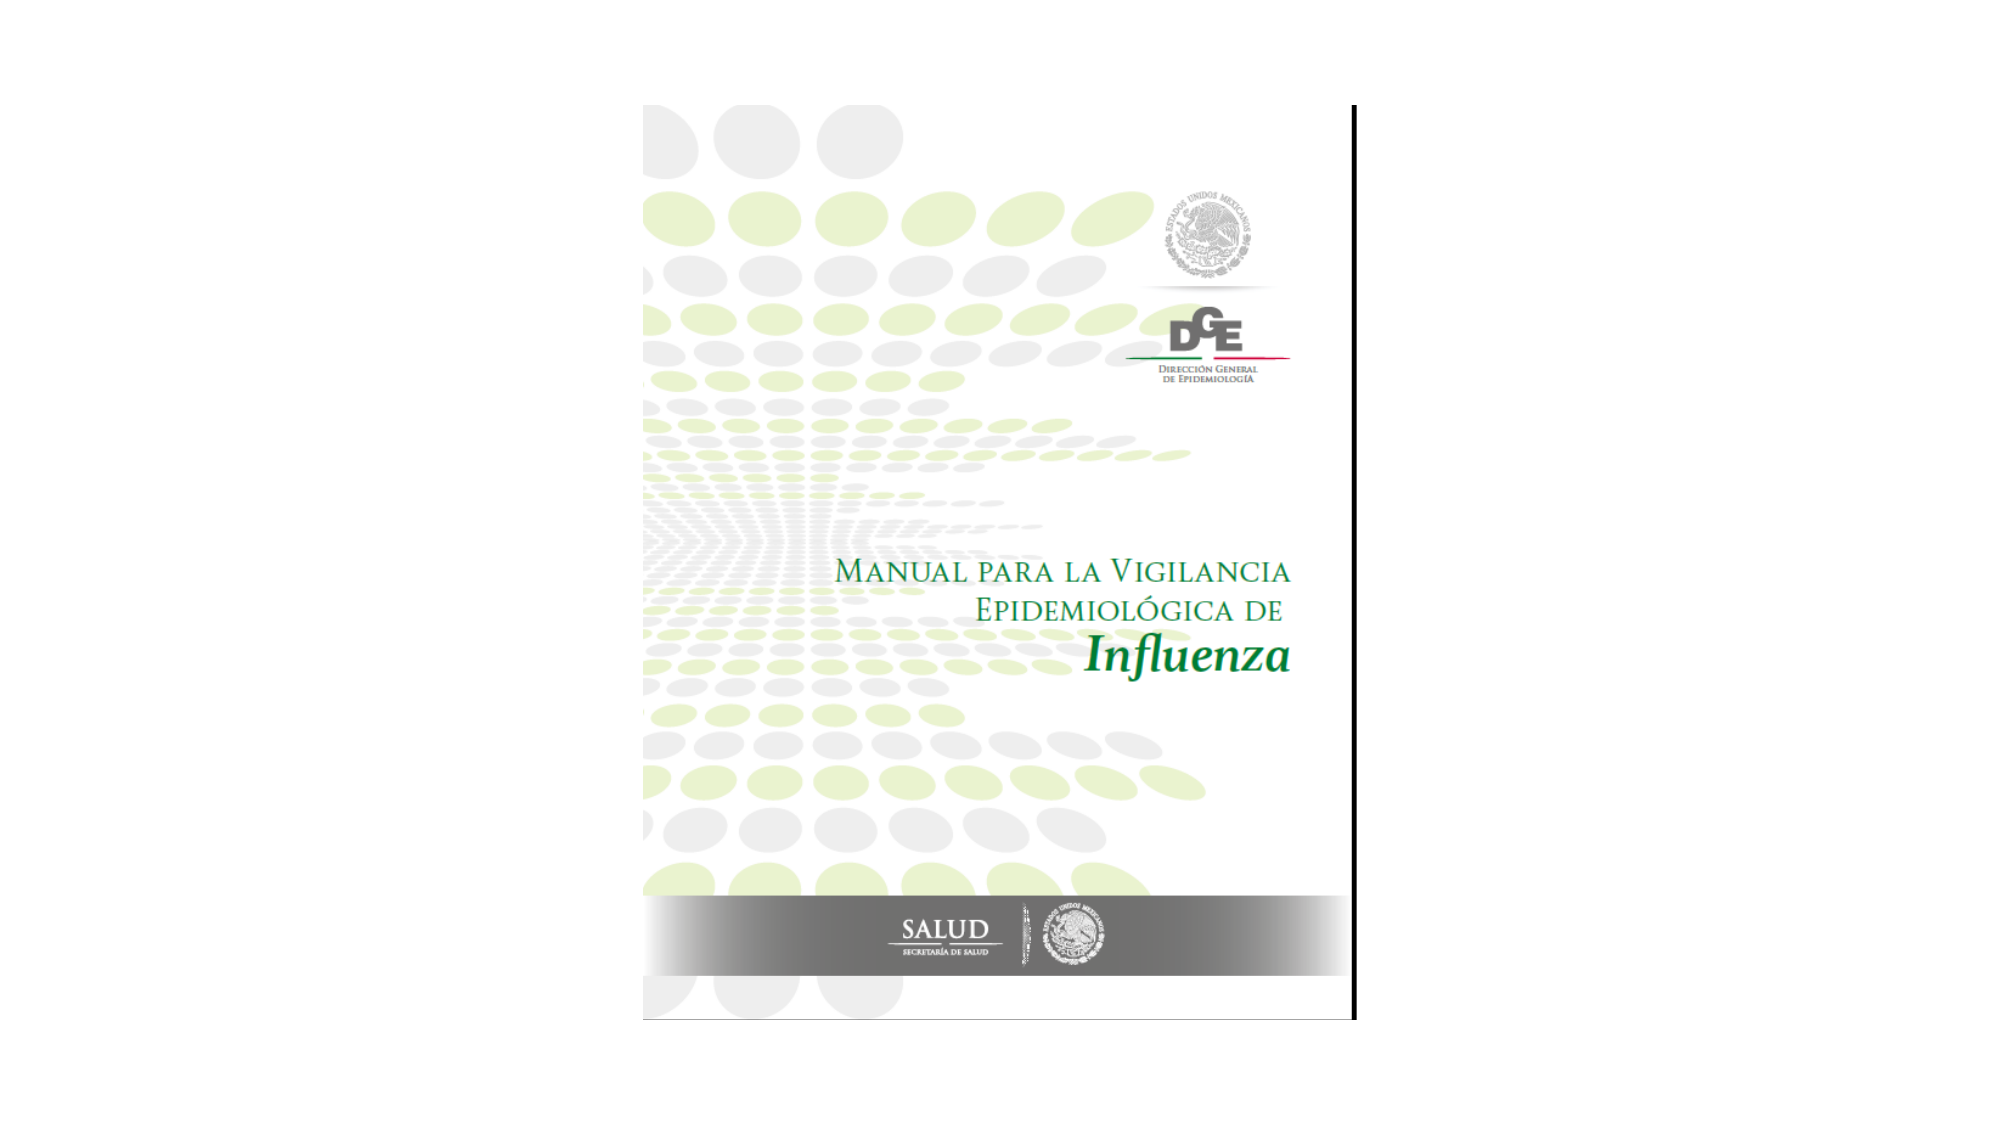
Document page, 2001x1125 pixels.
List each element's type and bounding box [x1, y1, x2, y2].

picture [643, 105, 1357, 1020]
